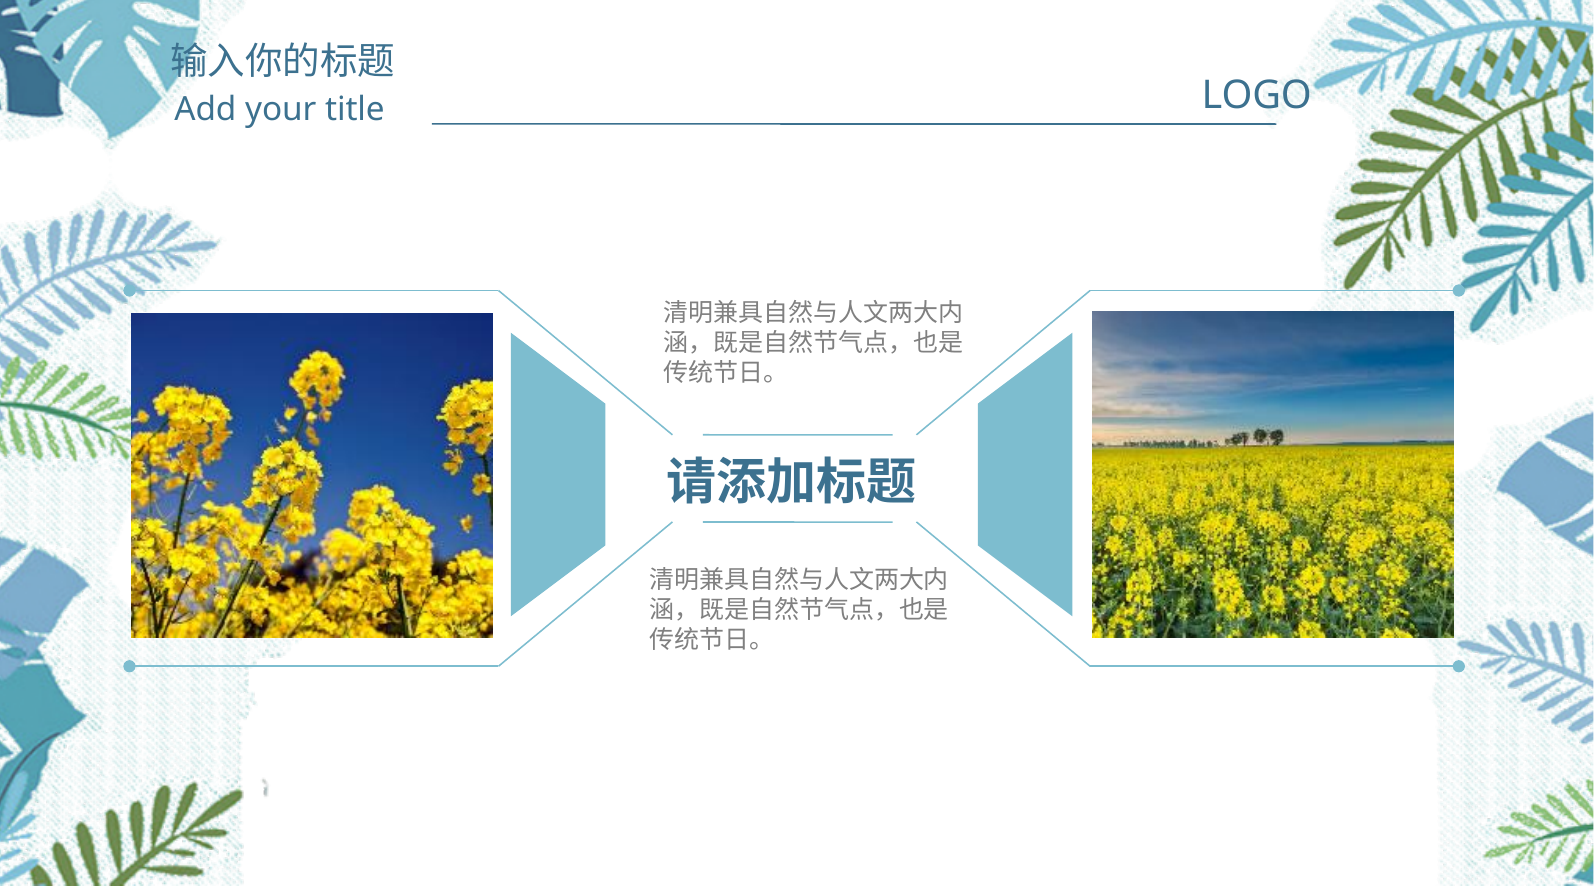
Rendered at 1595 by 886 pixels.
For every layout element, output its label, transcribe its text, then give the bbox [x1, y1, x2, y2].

picture [0, 0, 1594, 886]
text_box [916, 290, 1460, 667]
text_box 清明兼具自然与人文两大内涵，既是自然节气点，也是传统节日。 [677, 556, 911, 661]
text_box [129, 290, 673, 667]
text_box 请添加标题 [677, 449, 911, 510]
text_box 清明兼具自然与人文两大内涵，既是自然节气点，也是传统节日。 [672, 289, 915, 394]
